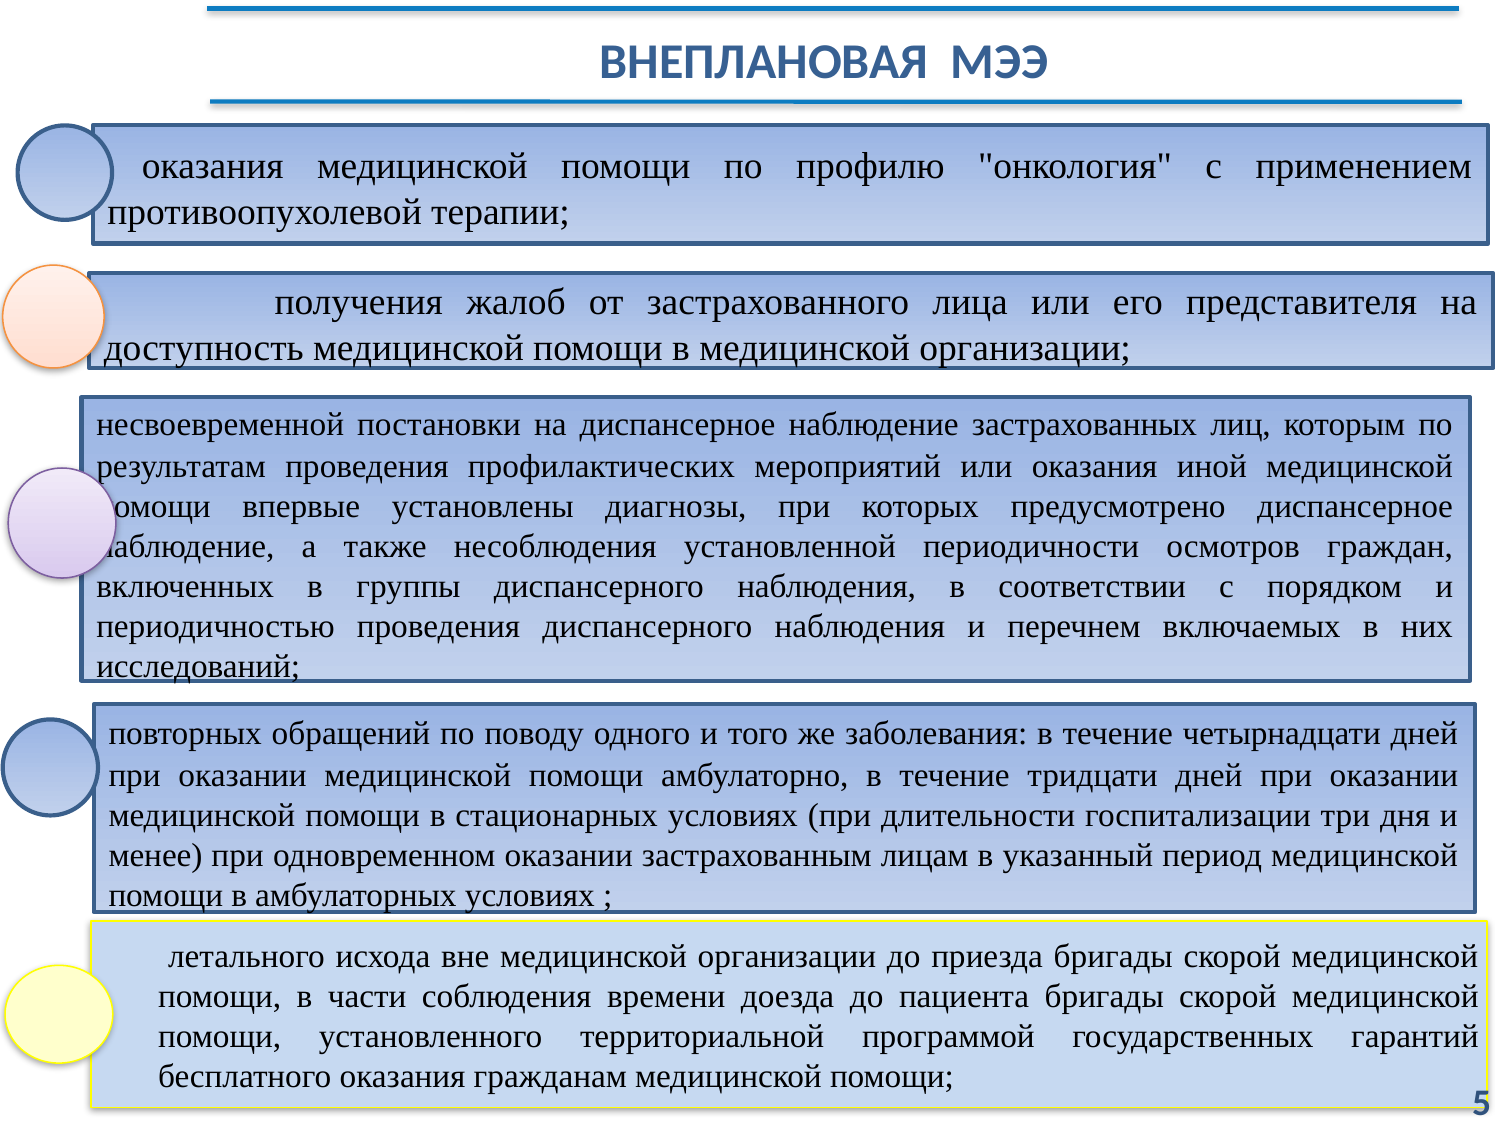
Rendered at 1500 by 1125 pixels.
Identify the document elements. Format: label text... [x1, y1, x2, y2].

text_box [1, 264, 105, 369]
text_box [7, 467, 117, 579]
text_box Внеплановая МЭЭ [176, 21, 1472, 97]
text_box ﻿несвоевременной постановки на диспансерное наблюдение застрахованных лиц, которым по результатам проведения профилактических мероприятий или оказания иной медицинской помощи впервые установлены диагнозы, при которых предусмотрено диспансерное наблюдение, а также несоблюдения установленной периодичности осмотров граждан, включенных в группы диспансерного наблюдения, в соответствии с порядком и периодичностью проведения диспансерного наблюдения и перечнем включаемых в них исследований; [79, 395, 1472, 683]
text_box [4, 920, 1488, 1108]
text_box ﻿ получения жалоб от застрахованного лица или его представителя на доступность медицинской помощи в медицинской организации; [87, 271, 1495, 370]
slide_number 5 [1409, 1080, 1500, 1121]
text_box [2, 703, 1476, 913]
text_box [17, 125, 1489, 244]
